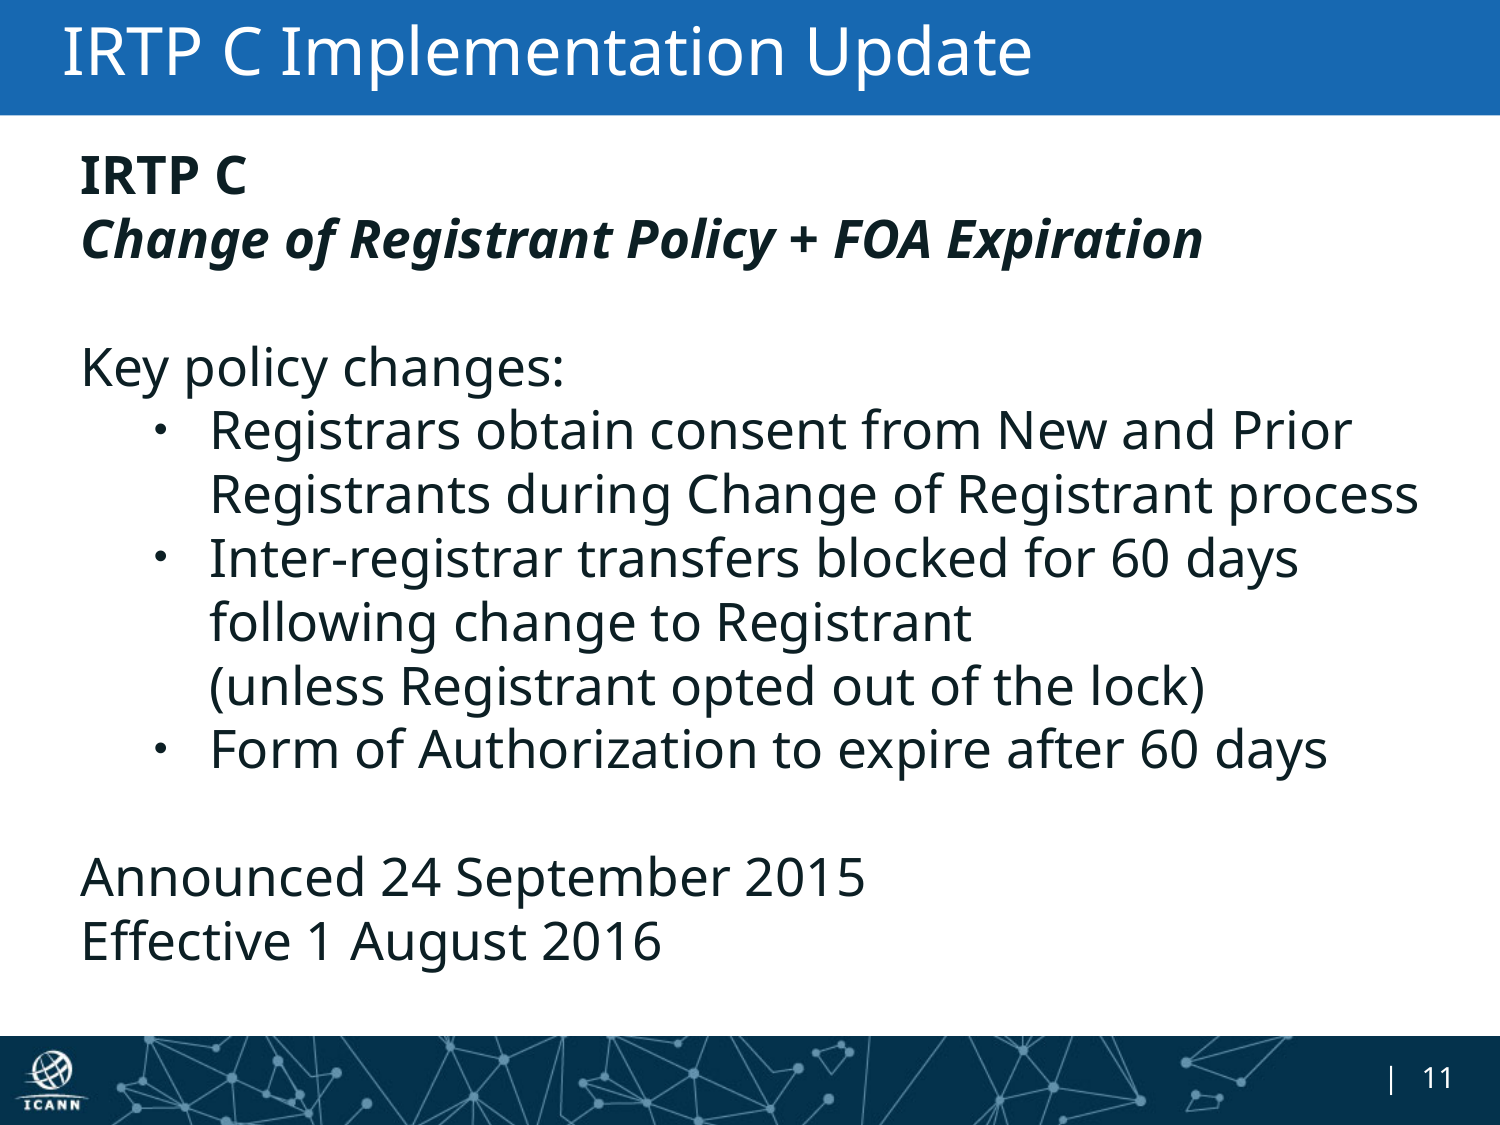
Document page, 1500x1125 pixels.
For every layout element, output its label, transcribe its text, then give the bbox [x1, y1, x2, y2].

title IRTP C Implementation Update [0, 0, 1500, 116]
text_box IRTP C Change of Registrant Policy + FOA Expiration Key policy changes: Registrars obtain consent from New and Prior Registrants during Change of Registrant process Inter-registrar transfers blocked for 60 days following change to Registrant (unless Registrant opted out of the lock) Form of Authorization to expire after 60 days Announced 24 September 2015 Effective 1 August 2016 [65, 134, 1448, 995]
picture [0, 1036, 1500, 1125]
